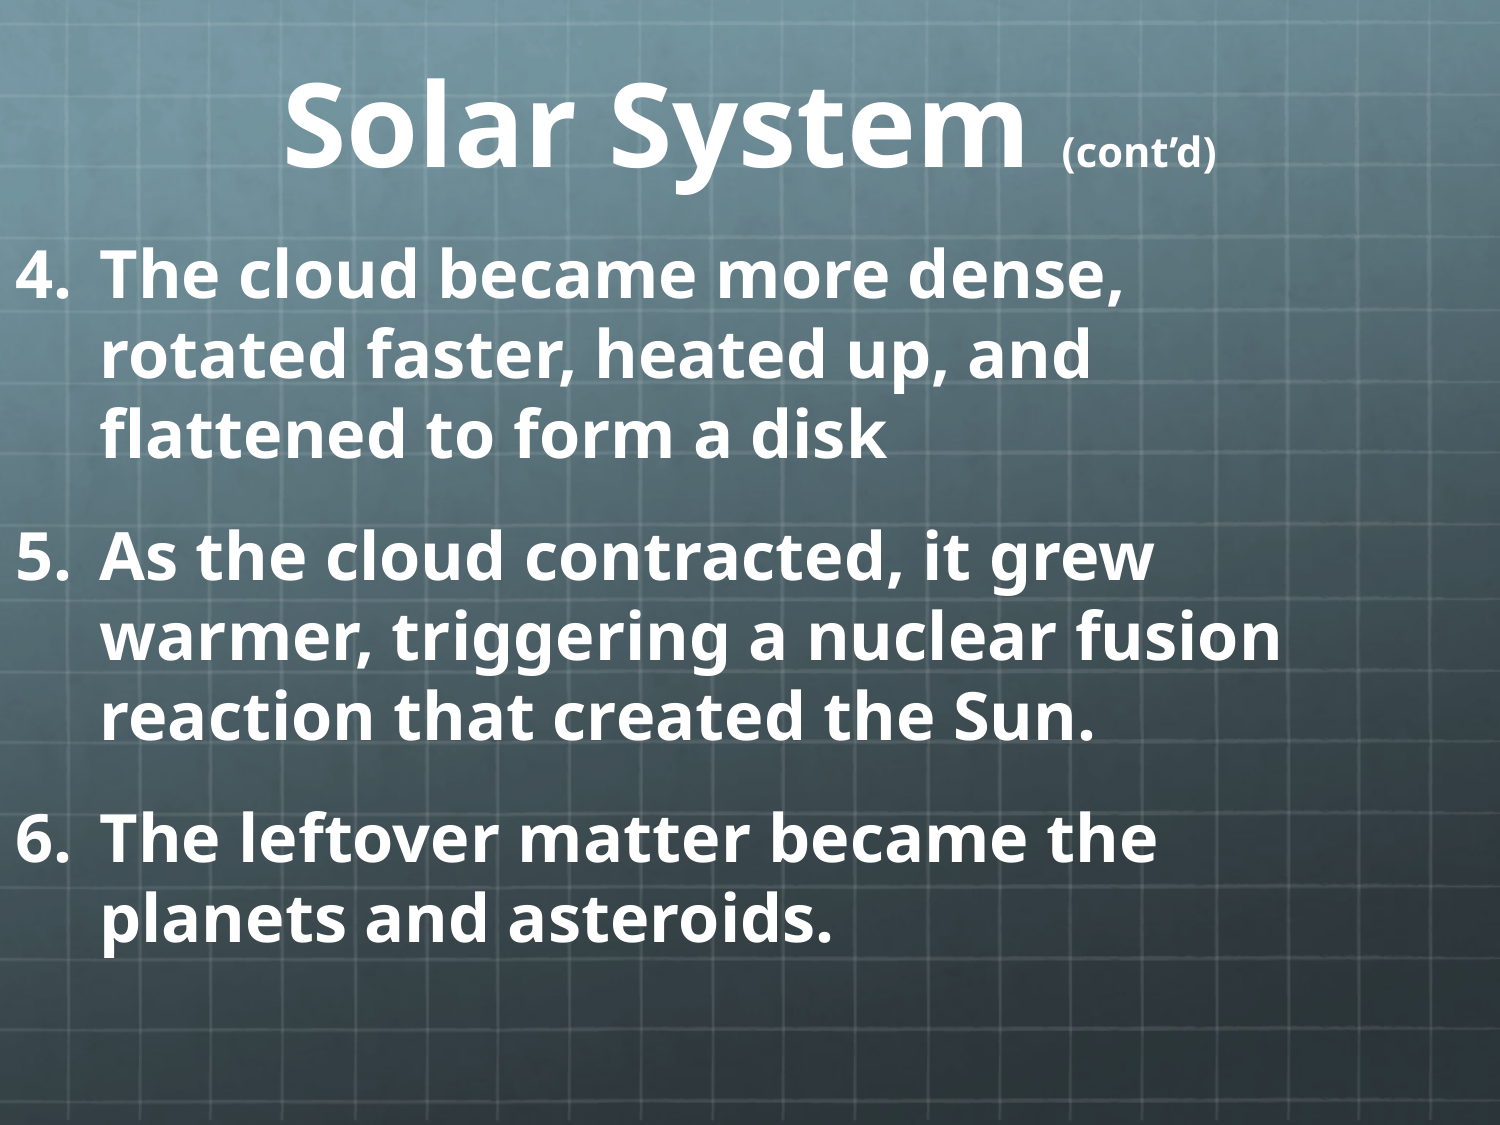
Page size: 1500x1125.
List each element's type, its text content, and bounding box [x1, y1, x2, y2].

title Solar System (cont’d) [127, 17, 1372, 225]
picture [0, 0, 1500, 1125]
list The cloud became more dense, rotated faster, heated up, and flattened to form a disk As the cloud contracted, it grew warmer, triggering a nuclear fusion reaction that created the Sun. The leftover matter became the planets and asteroids. [0, 224, 1310, 1030]
